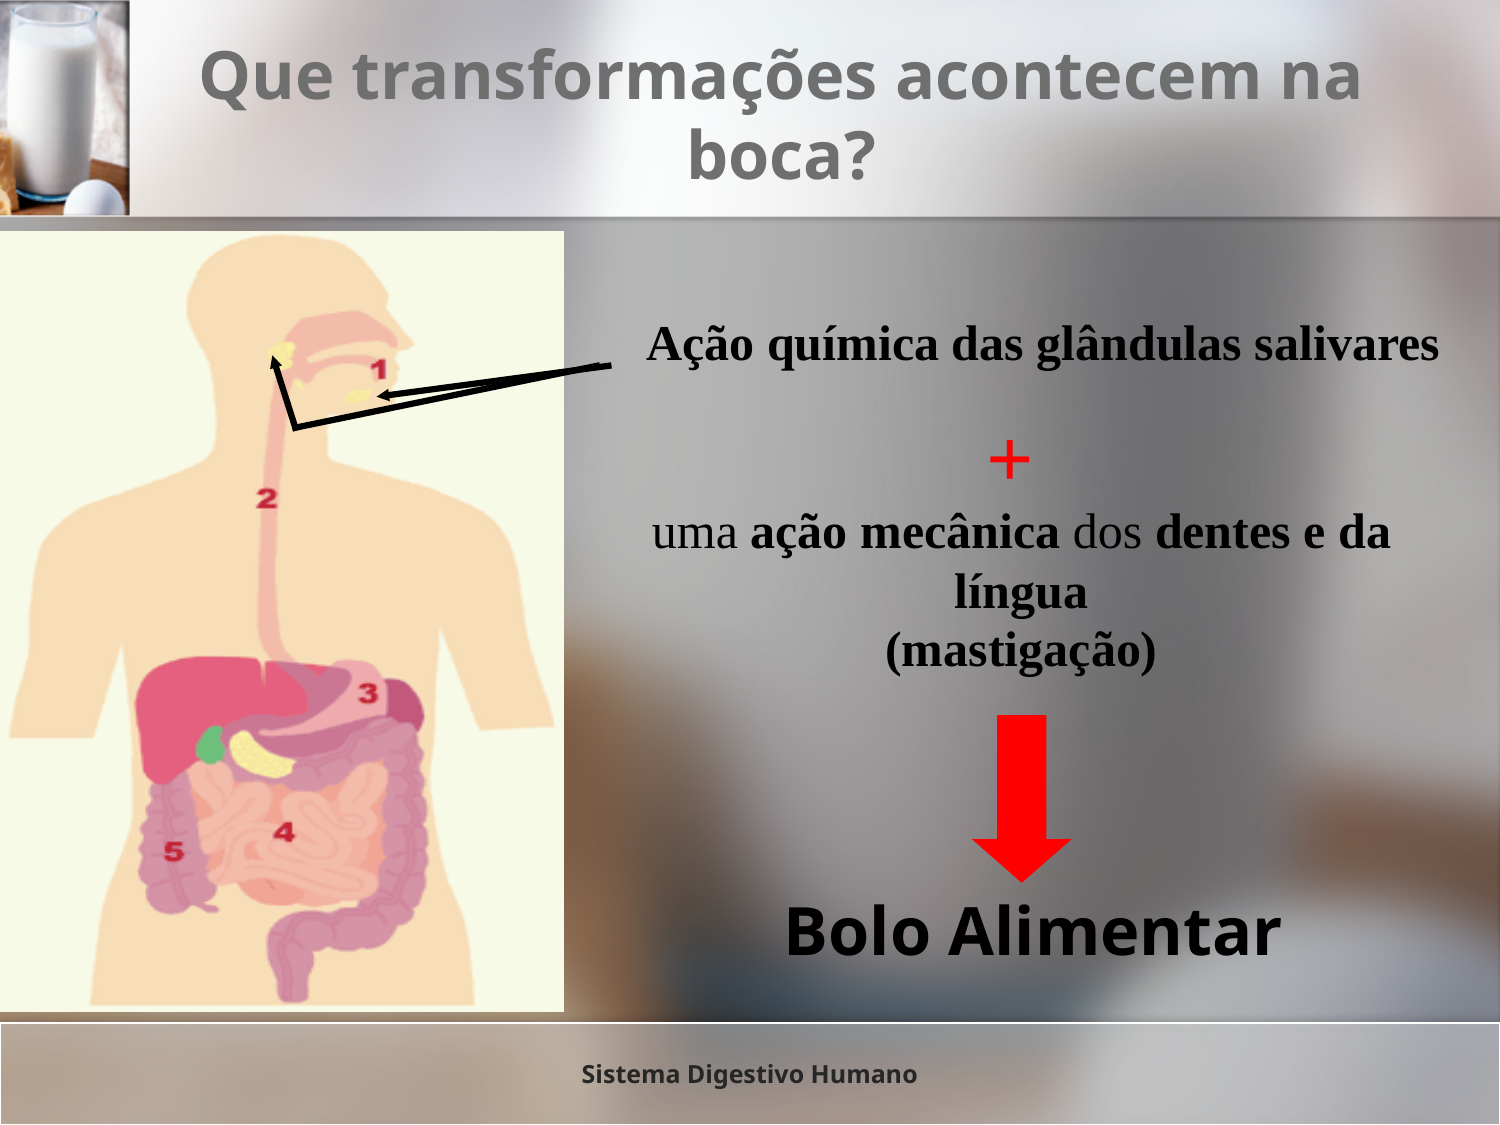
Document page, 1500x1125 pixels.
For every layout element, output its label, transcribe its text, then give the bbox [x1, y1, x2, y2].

picture [0, 0, 1500, 1022]
text_box Bolo Alimentar [679, 881, 1388, 977]
title Que transformações acontecem na boca? [150, 24, 1413, 200]
footer Sistema Digestivo Humano [512, 1051, 988, 1125]
text_box (mastigação) [655, 609, 1388, 685]
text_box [0, 231, 609, 1012]
text_box uma ação mecânica dos dentes e da língua [613, 491, 1447, 627]
text_box [974, 716, 1070, 881]
text_box Ação química das glândulas salivares [631, 302, 1500, 378]
text_box + [726, 397, 1294, 491]
